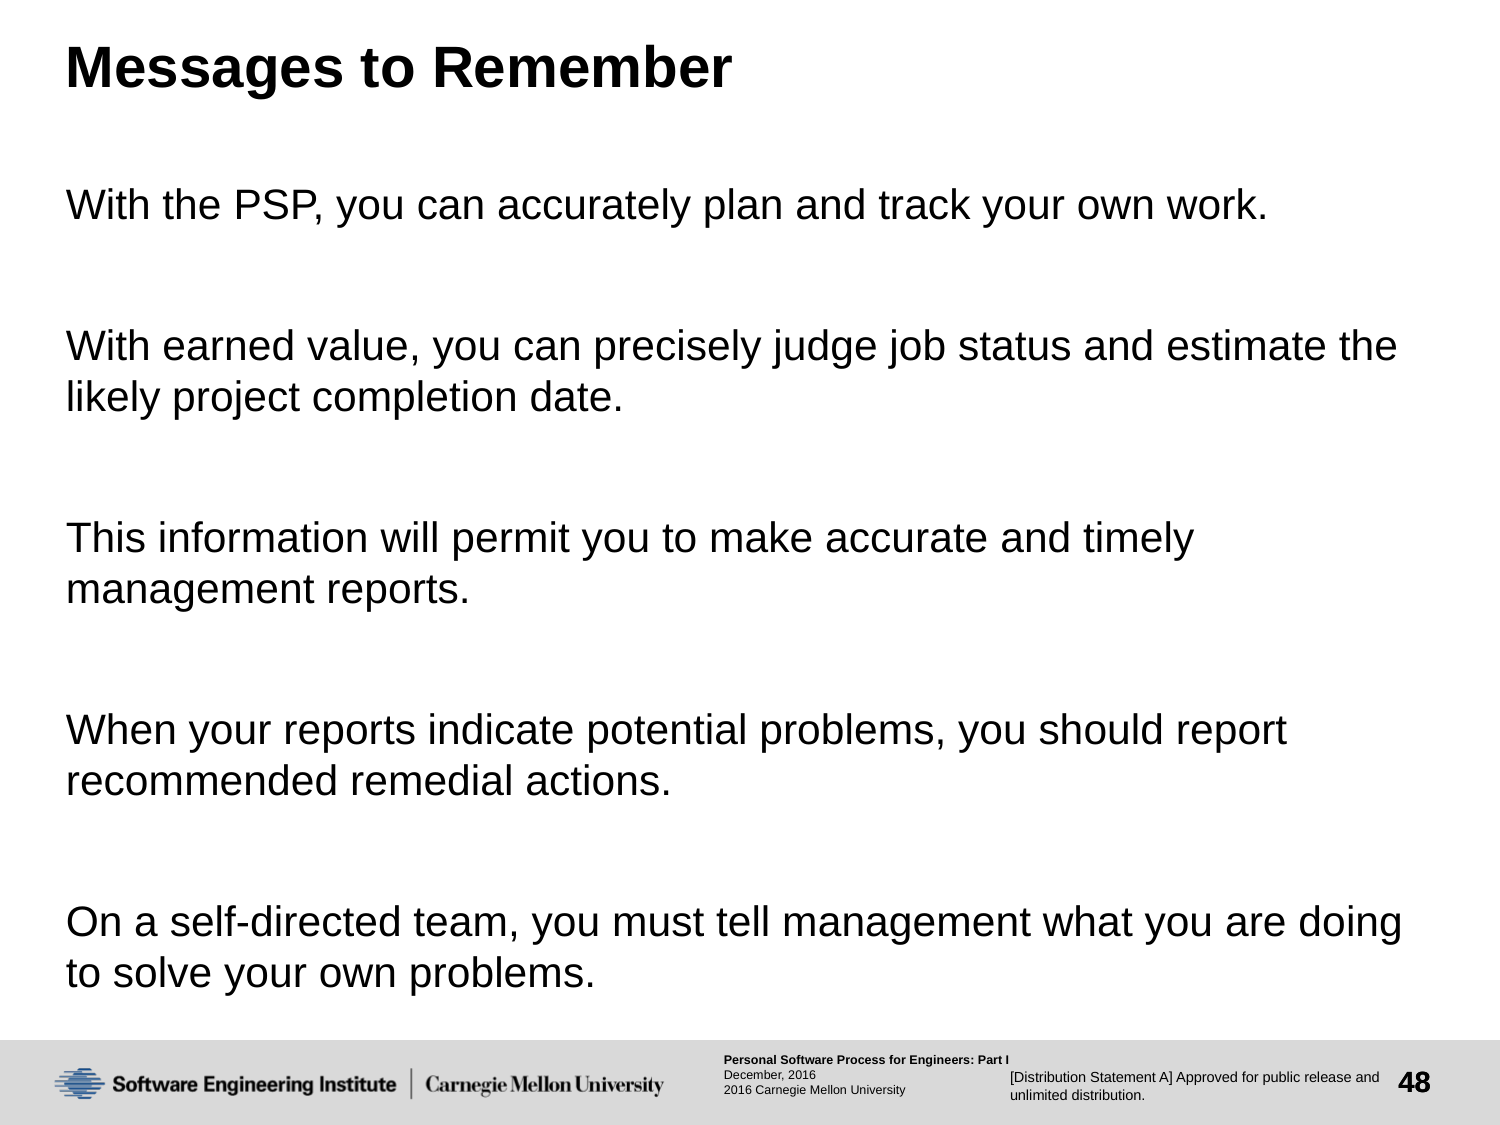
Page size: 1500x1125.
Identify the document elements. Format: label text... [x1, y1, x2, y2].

list With the PSP, you can accurately plan and track your own work. With earned value, you can precisely judge job status and estimate the likely project completion date. This information will permit you to make accurate and timely management reports. When your reports indicate potential problems, you should report recommended remedial actions. On a self-directed team, you must tell management what you are doing to solve your own problems. [65, 177, 1431, 1000]
title Messages to Remember [65, 37, 1313, 148]
picture [46, 1061, 673, 1104]
